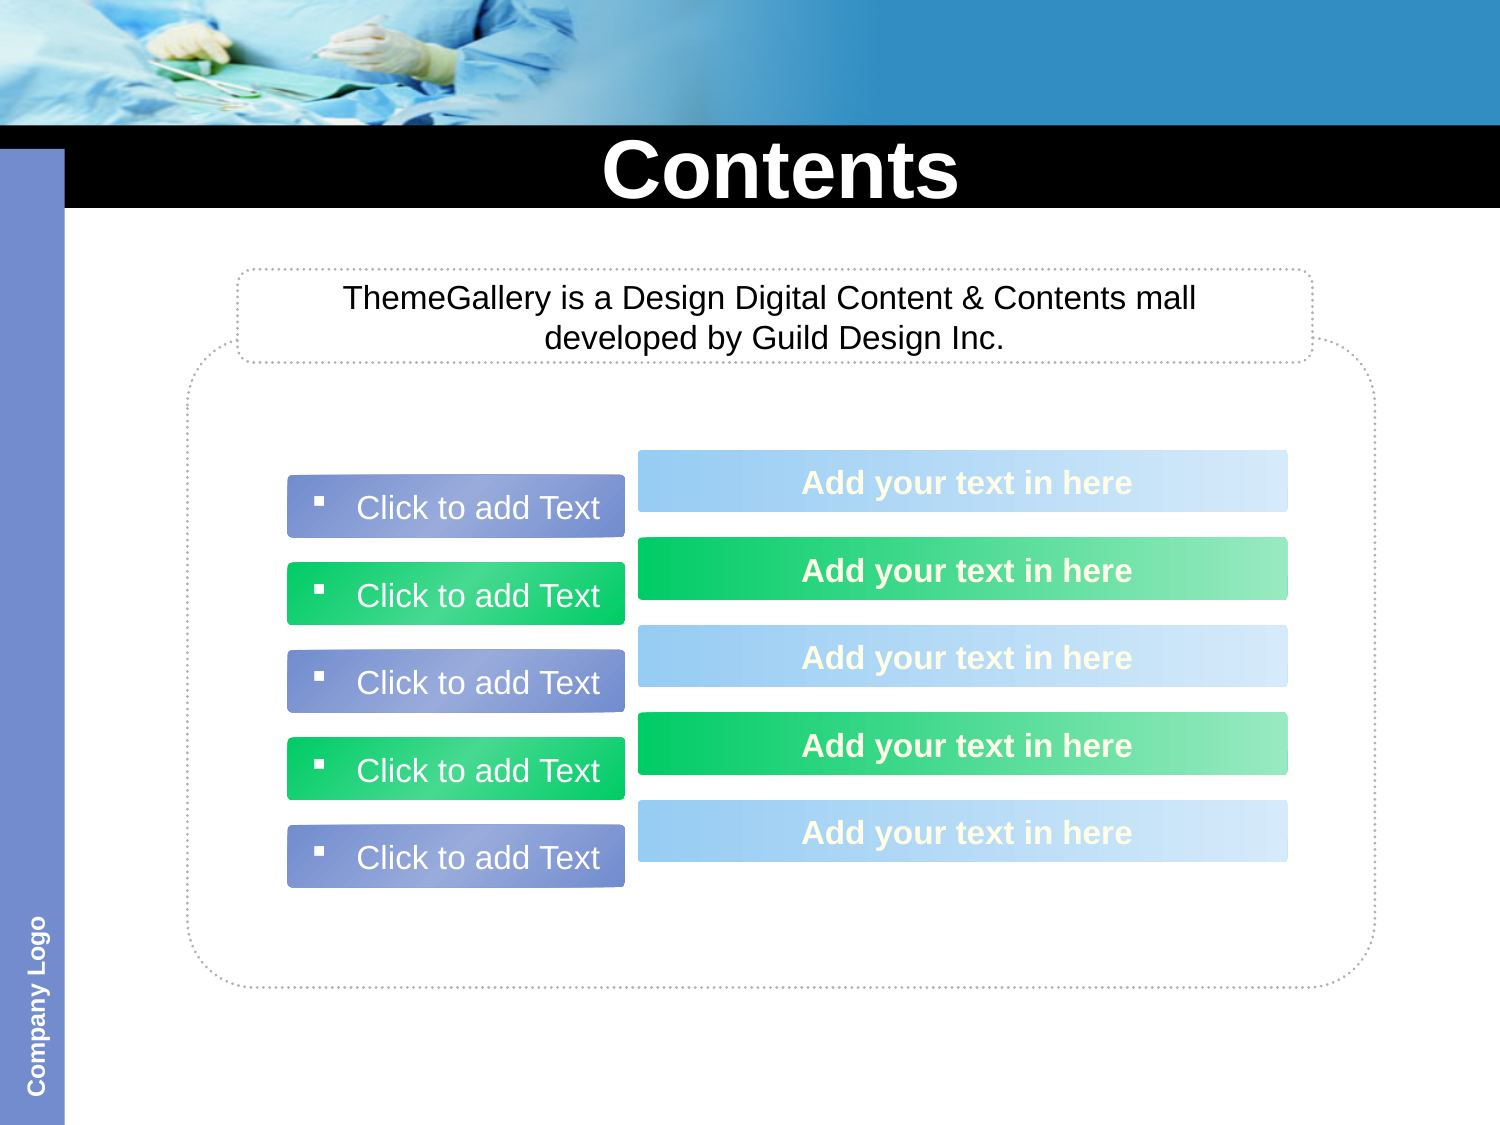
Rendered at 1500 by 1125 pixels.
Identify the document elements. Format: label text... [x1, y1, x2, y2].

text_box Click to add Text [287, 824, 625, 888]
text_box Click to add Text [287, 737, 625, 800]
text_box Add your text in here [637, 799, 1288, 863]
text_box Add your text in here [637, 712, 1288, 775]
title Contents [62, 124, 1500, 206]
text_box Click to add Text [287, 474, 625, 538]
text_box Add your text in here [637, 449, 1288, 513]
text_box ThemeGallery is a Design Digital Content & Contents mall developed by Guild Design Inc. [237, 269, 1313, 363]
text_box Click to add Text [287, 649, 625, 713]
text_box [187, 337, 1375, 988]
picture [0, 0, 1500, 125]
text_box Add your text in here [637, 624, 1288, 688]
text_box Click to add Text [287, 562, 625, 625]
text_box Add your text in here [637, 537, 1288, 600]
